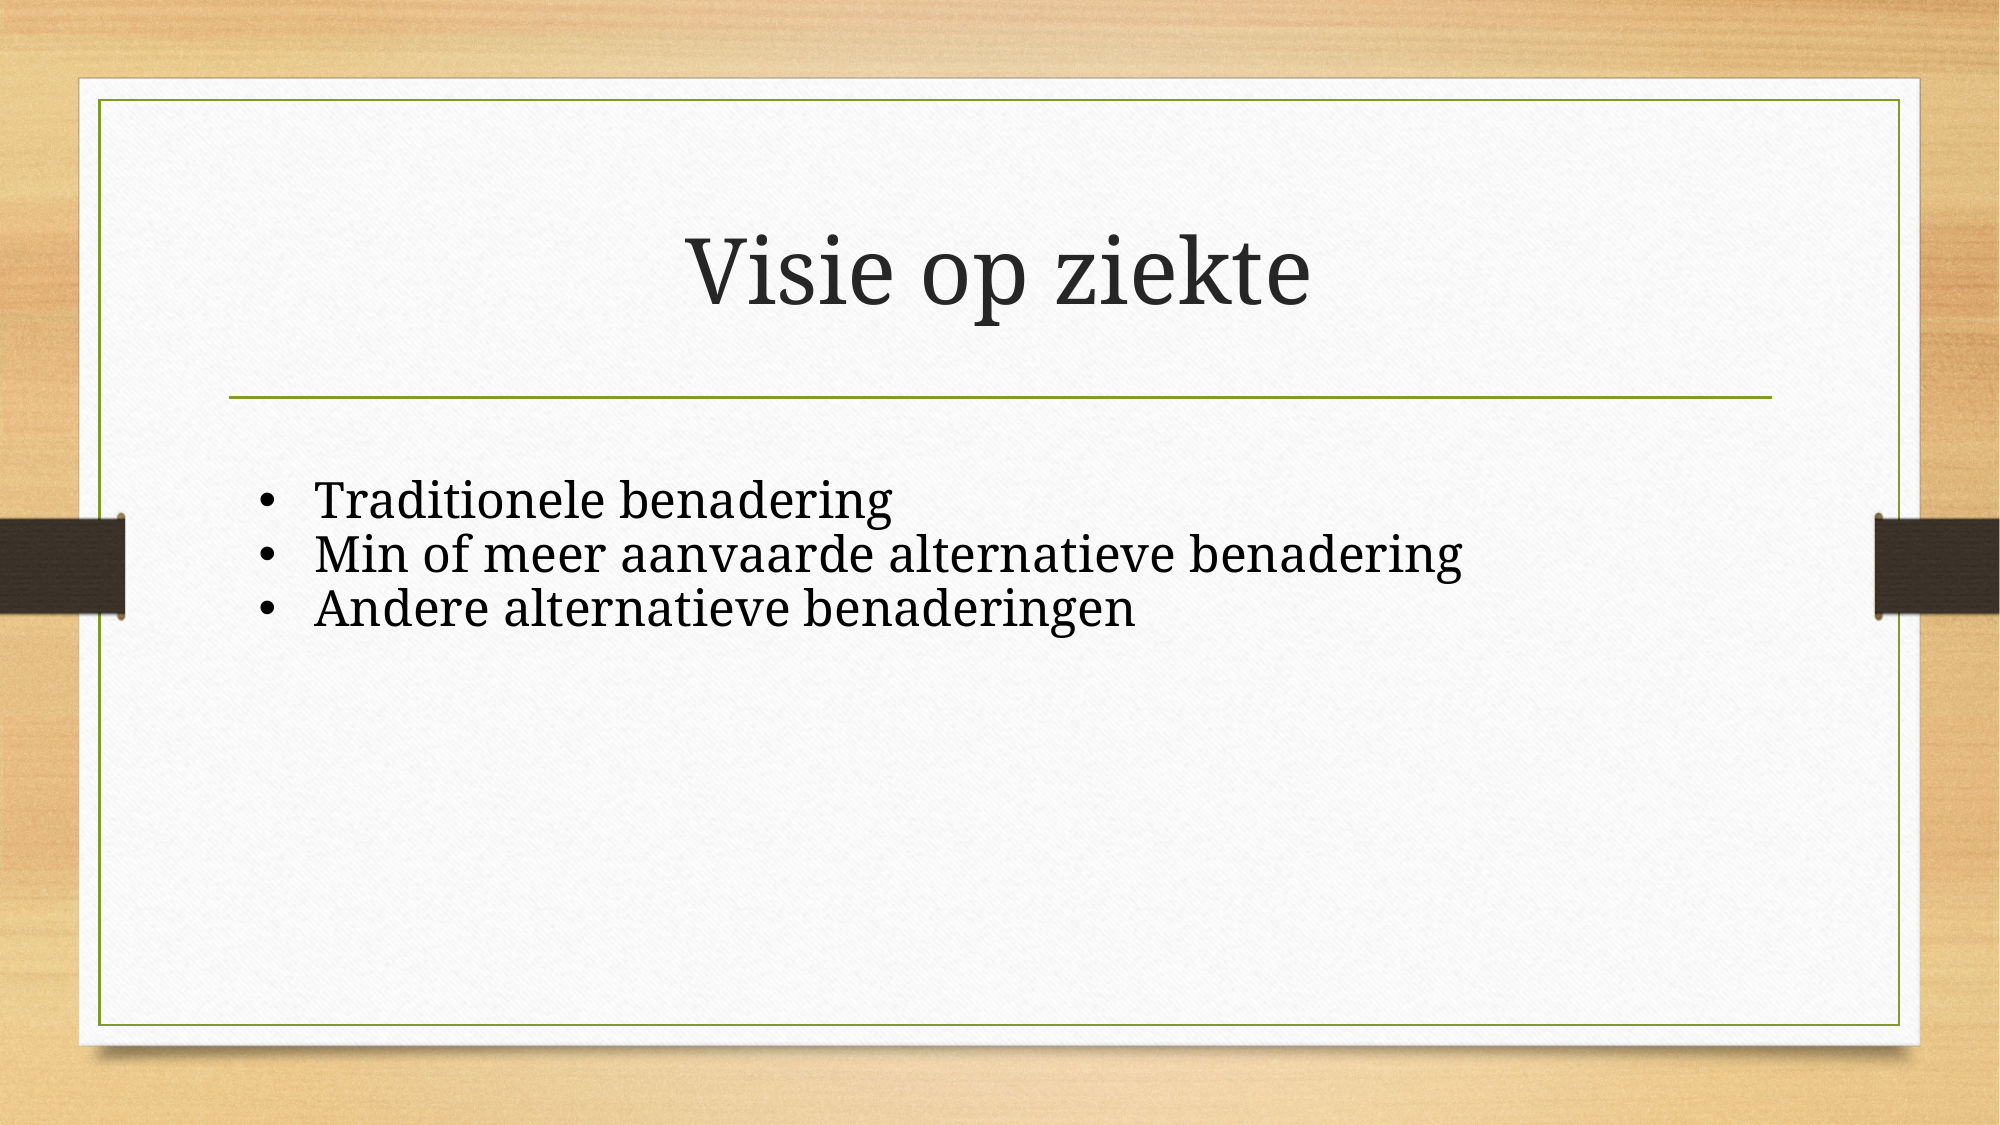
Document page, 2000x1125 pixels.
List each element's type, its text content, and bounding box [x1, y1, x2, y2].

picture [0, 0, 2000, 1125]
text_box Traditionele benadering Min of meer aanvaarde alternatieve benadering Andere alternatieve benaderingen [243, 467, 1839, 645]
title Visie op ziekte [212, 161, 1787, 375]
